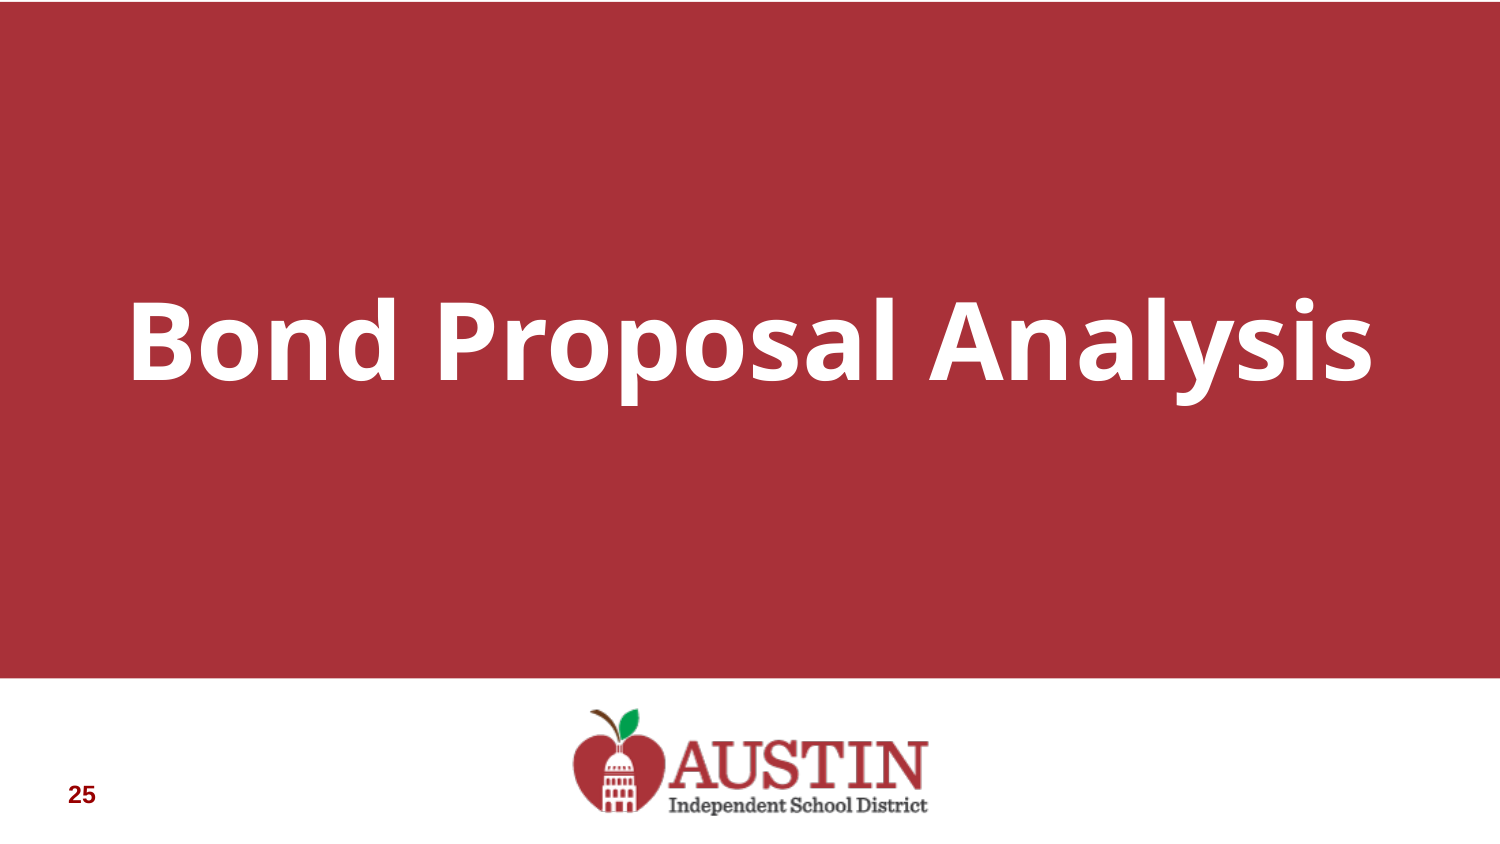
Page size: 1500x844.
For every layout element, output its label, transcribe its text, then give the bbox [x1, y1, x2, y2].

title Bond Proposal Analysis [51, 29, 1449, 644]
picture [565, 692, 934, 831]
slide_number ‹#› [21, 761, 112, 827]
text_box [0, 1, 1500, 679]
